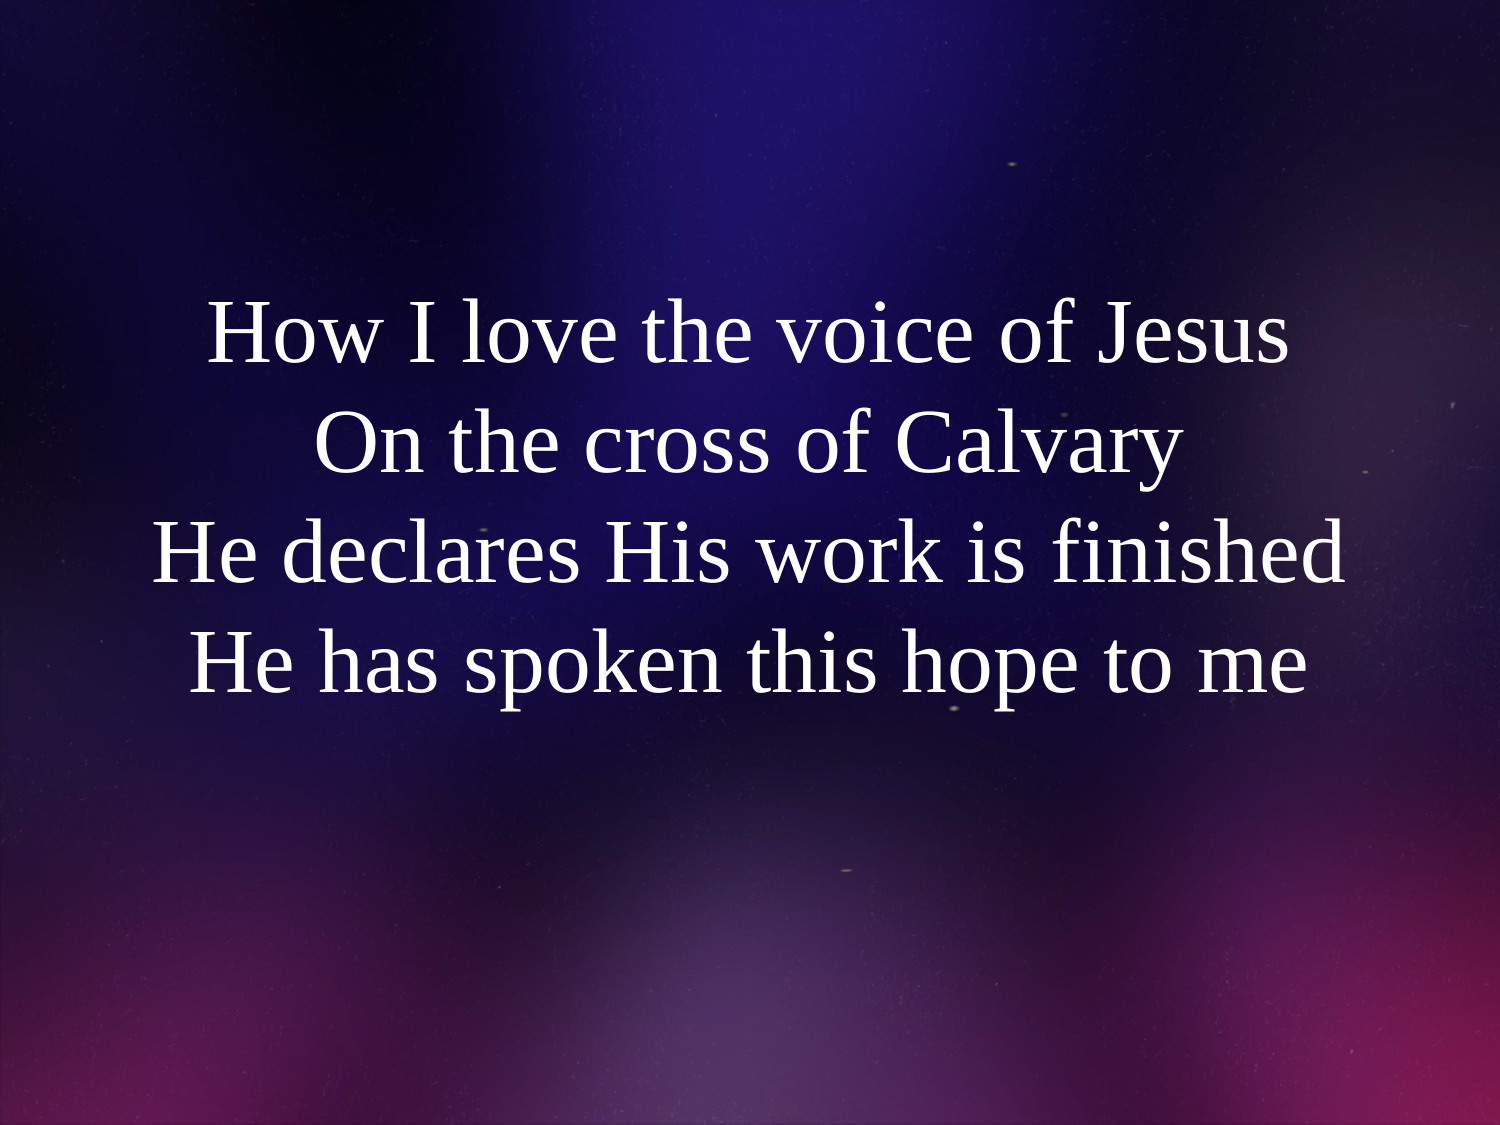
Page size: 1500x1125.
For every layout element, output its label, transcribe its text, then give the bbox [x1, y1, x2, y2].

title How I love the voice of Jesus On the cross of Calvary He declares His work is finished He has spoken this hope to me [37, 397, 1463, 585]
picture [0, 0, 1500, 1125]
